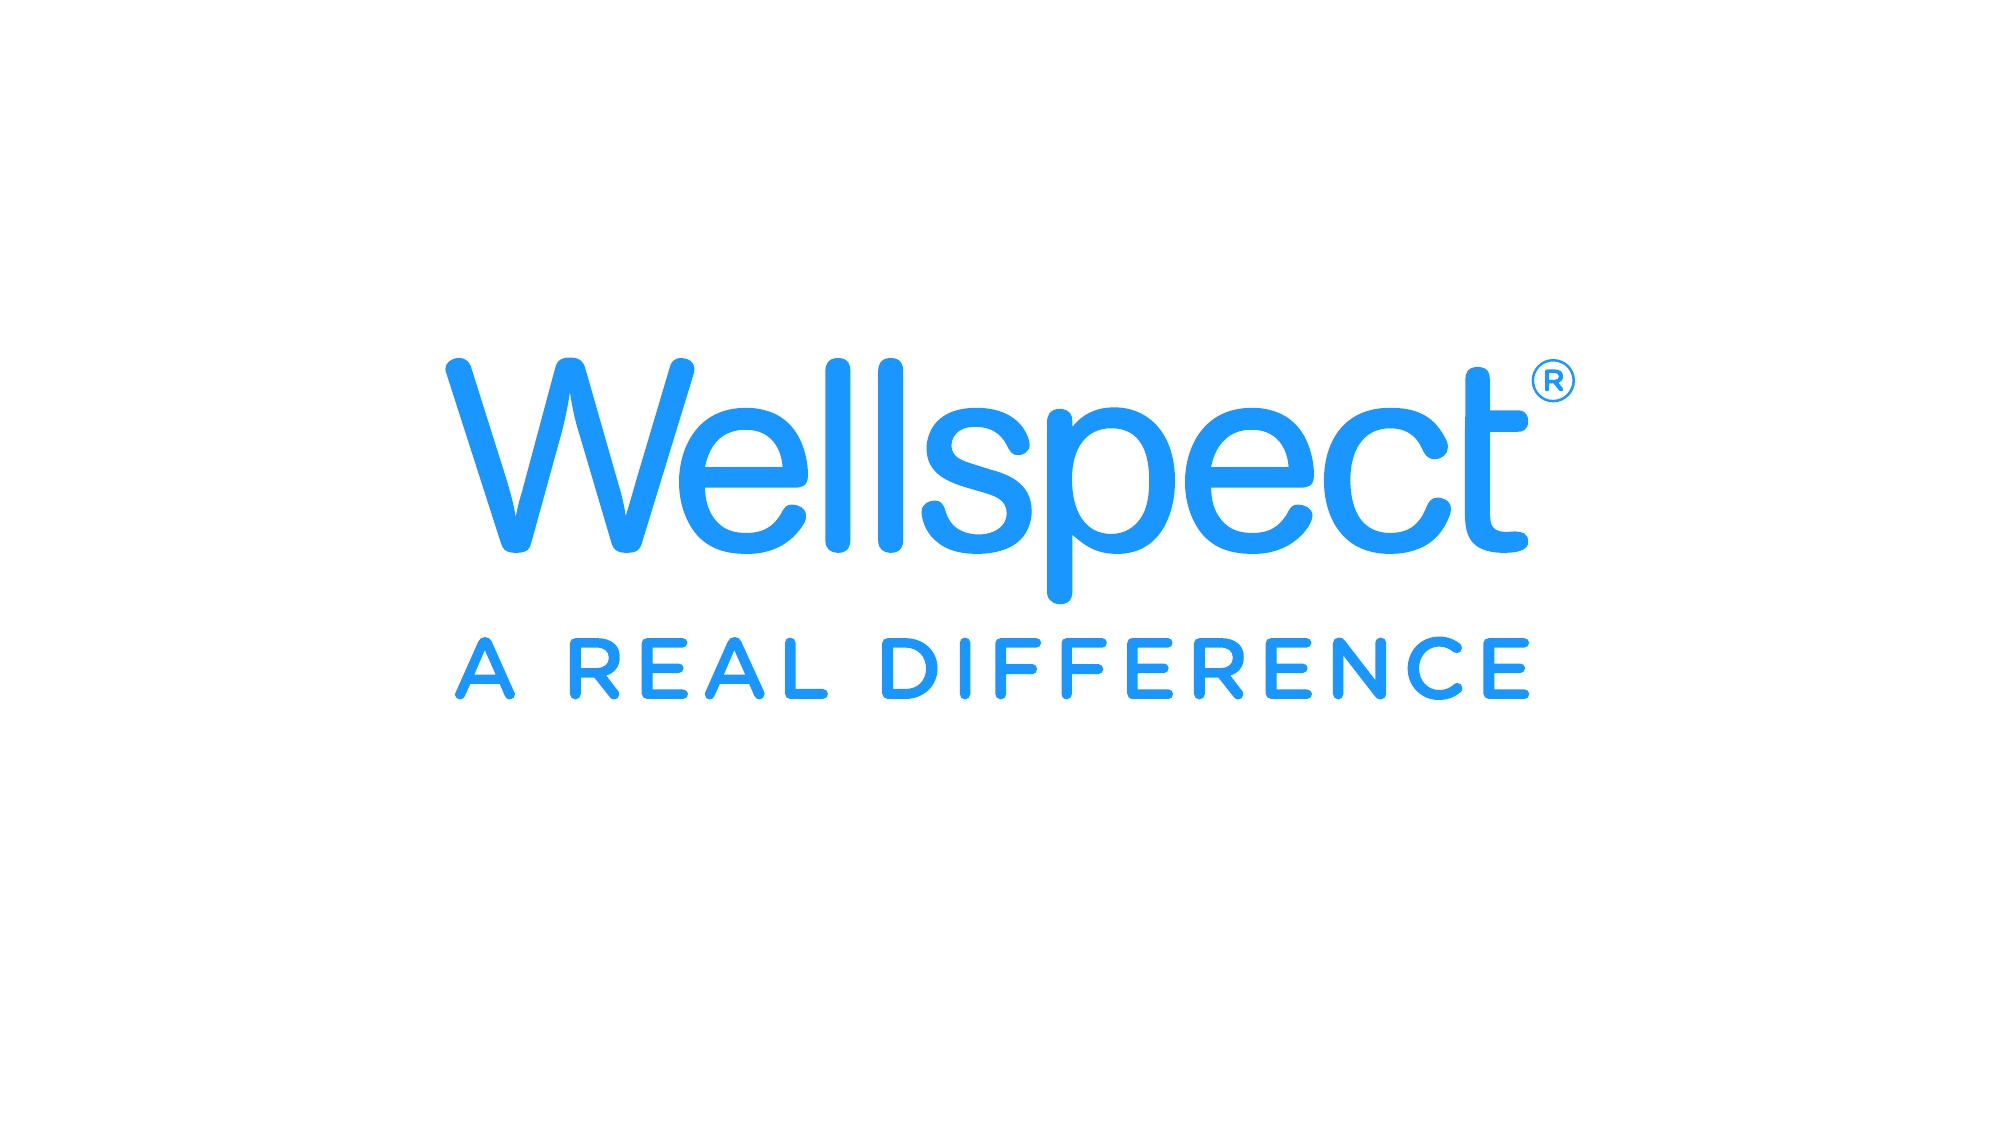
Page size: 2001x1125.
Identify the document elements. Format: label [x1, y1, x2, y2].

text_box [1464, 366, 1529, 553]
text_box [959, 637, 971, 700]
text_box [882, 638, 938, 699]
text_box [1061, 638, 1107, 700]
text_box [1332, 637, 1387, 700]
text_box [1185, 407, 1314, 554]
text_box [445, 357, 695, 553]
text_box [825, 357, 851, 553]
text_box [1323, 407, 1451, 554]
text_box [454, 637, 516, 700]
text_box [921, 407, 1032, 554]
text_box [704, 637, 765, 700]
text_box [878, 357, 904, 553]
text_box [679, 407, 808, 554]
text_box [1531, 358, 1576, 403]
text_box [1193, 638, 1244, 700]
text_box [1127, 638, 1174, 699]
text_box [1047, 407, 1176, 605]
text_box [1483, 638, 1530, 699]
text_box [1265, 638, 1313, 699]
text_box [1407, 636, 1463, 700]
text_box [569, 638, 620, 700]
text_box [785, 637, 828, 699]
text_box [995, 638, 1042, 700]
text_box [641, 638, 688, 699]
